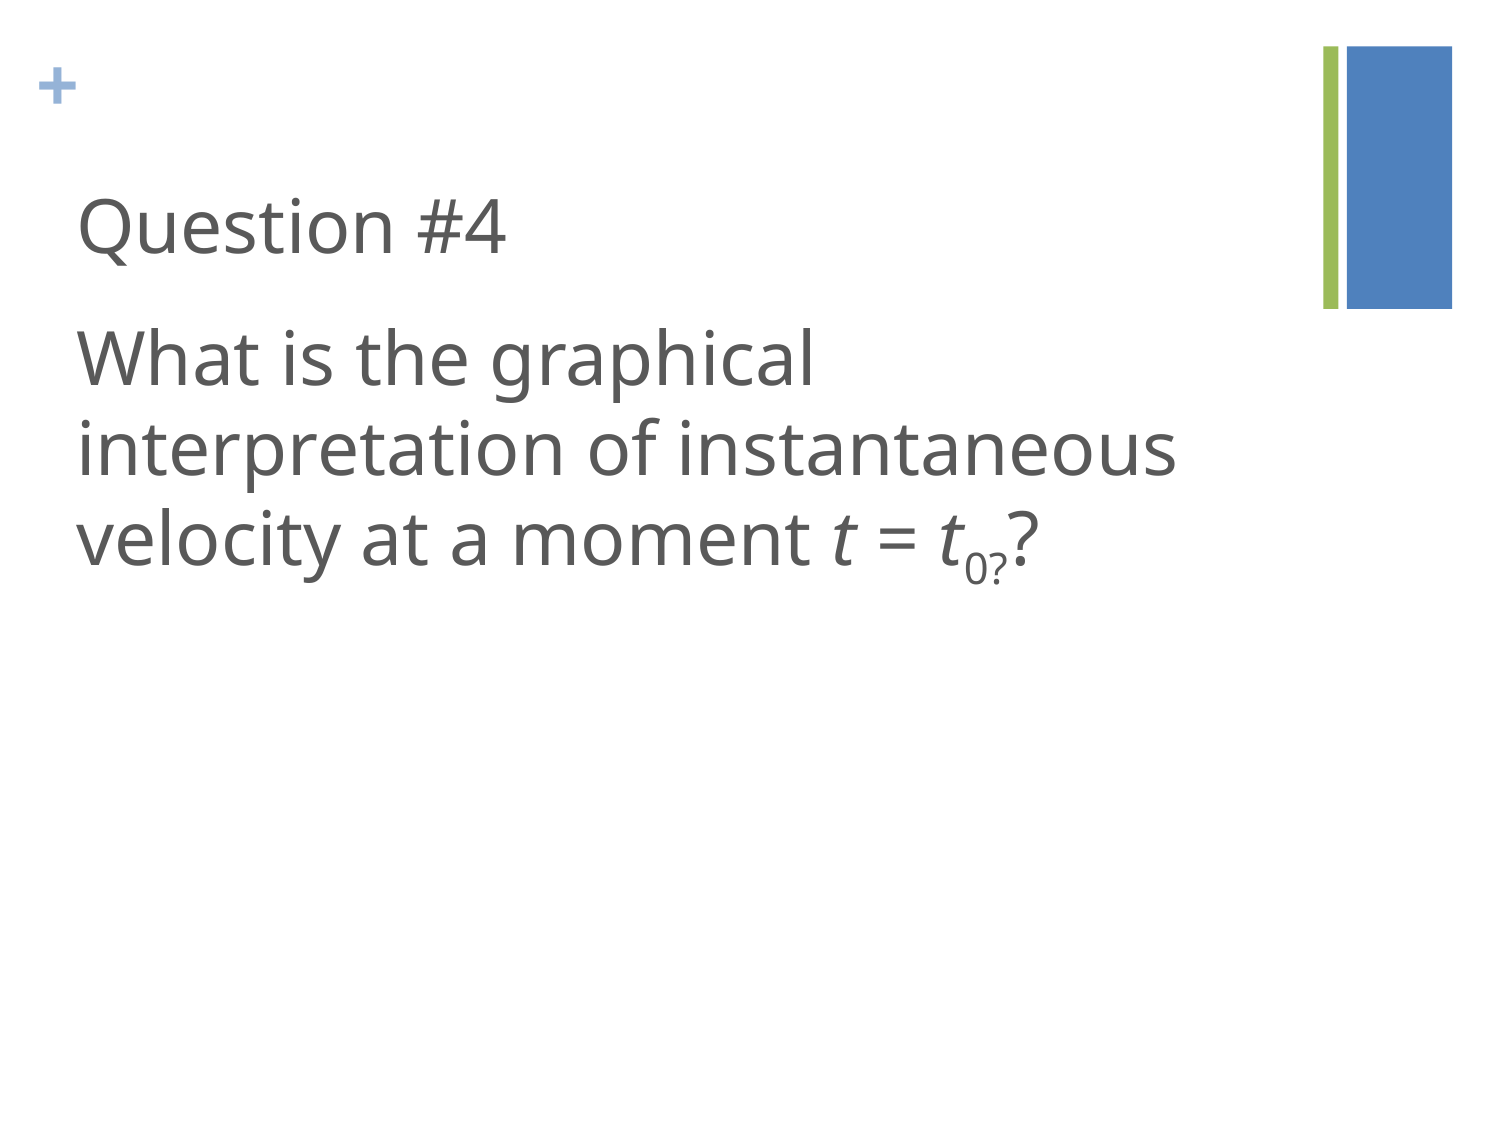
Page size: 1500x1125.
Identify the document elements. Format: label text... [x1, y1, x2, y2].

list Question #4 What is the graphical interpretation of instantaneous velocity at a moment t = t0?? [60, 171, 1301, 852]
